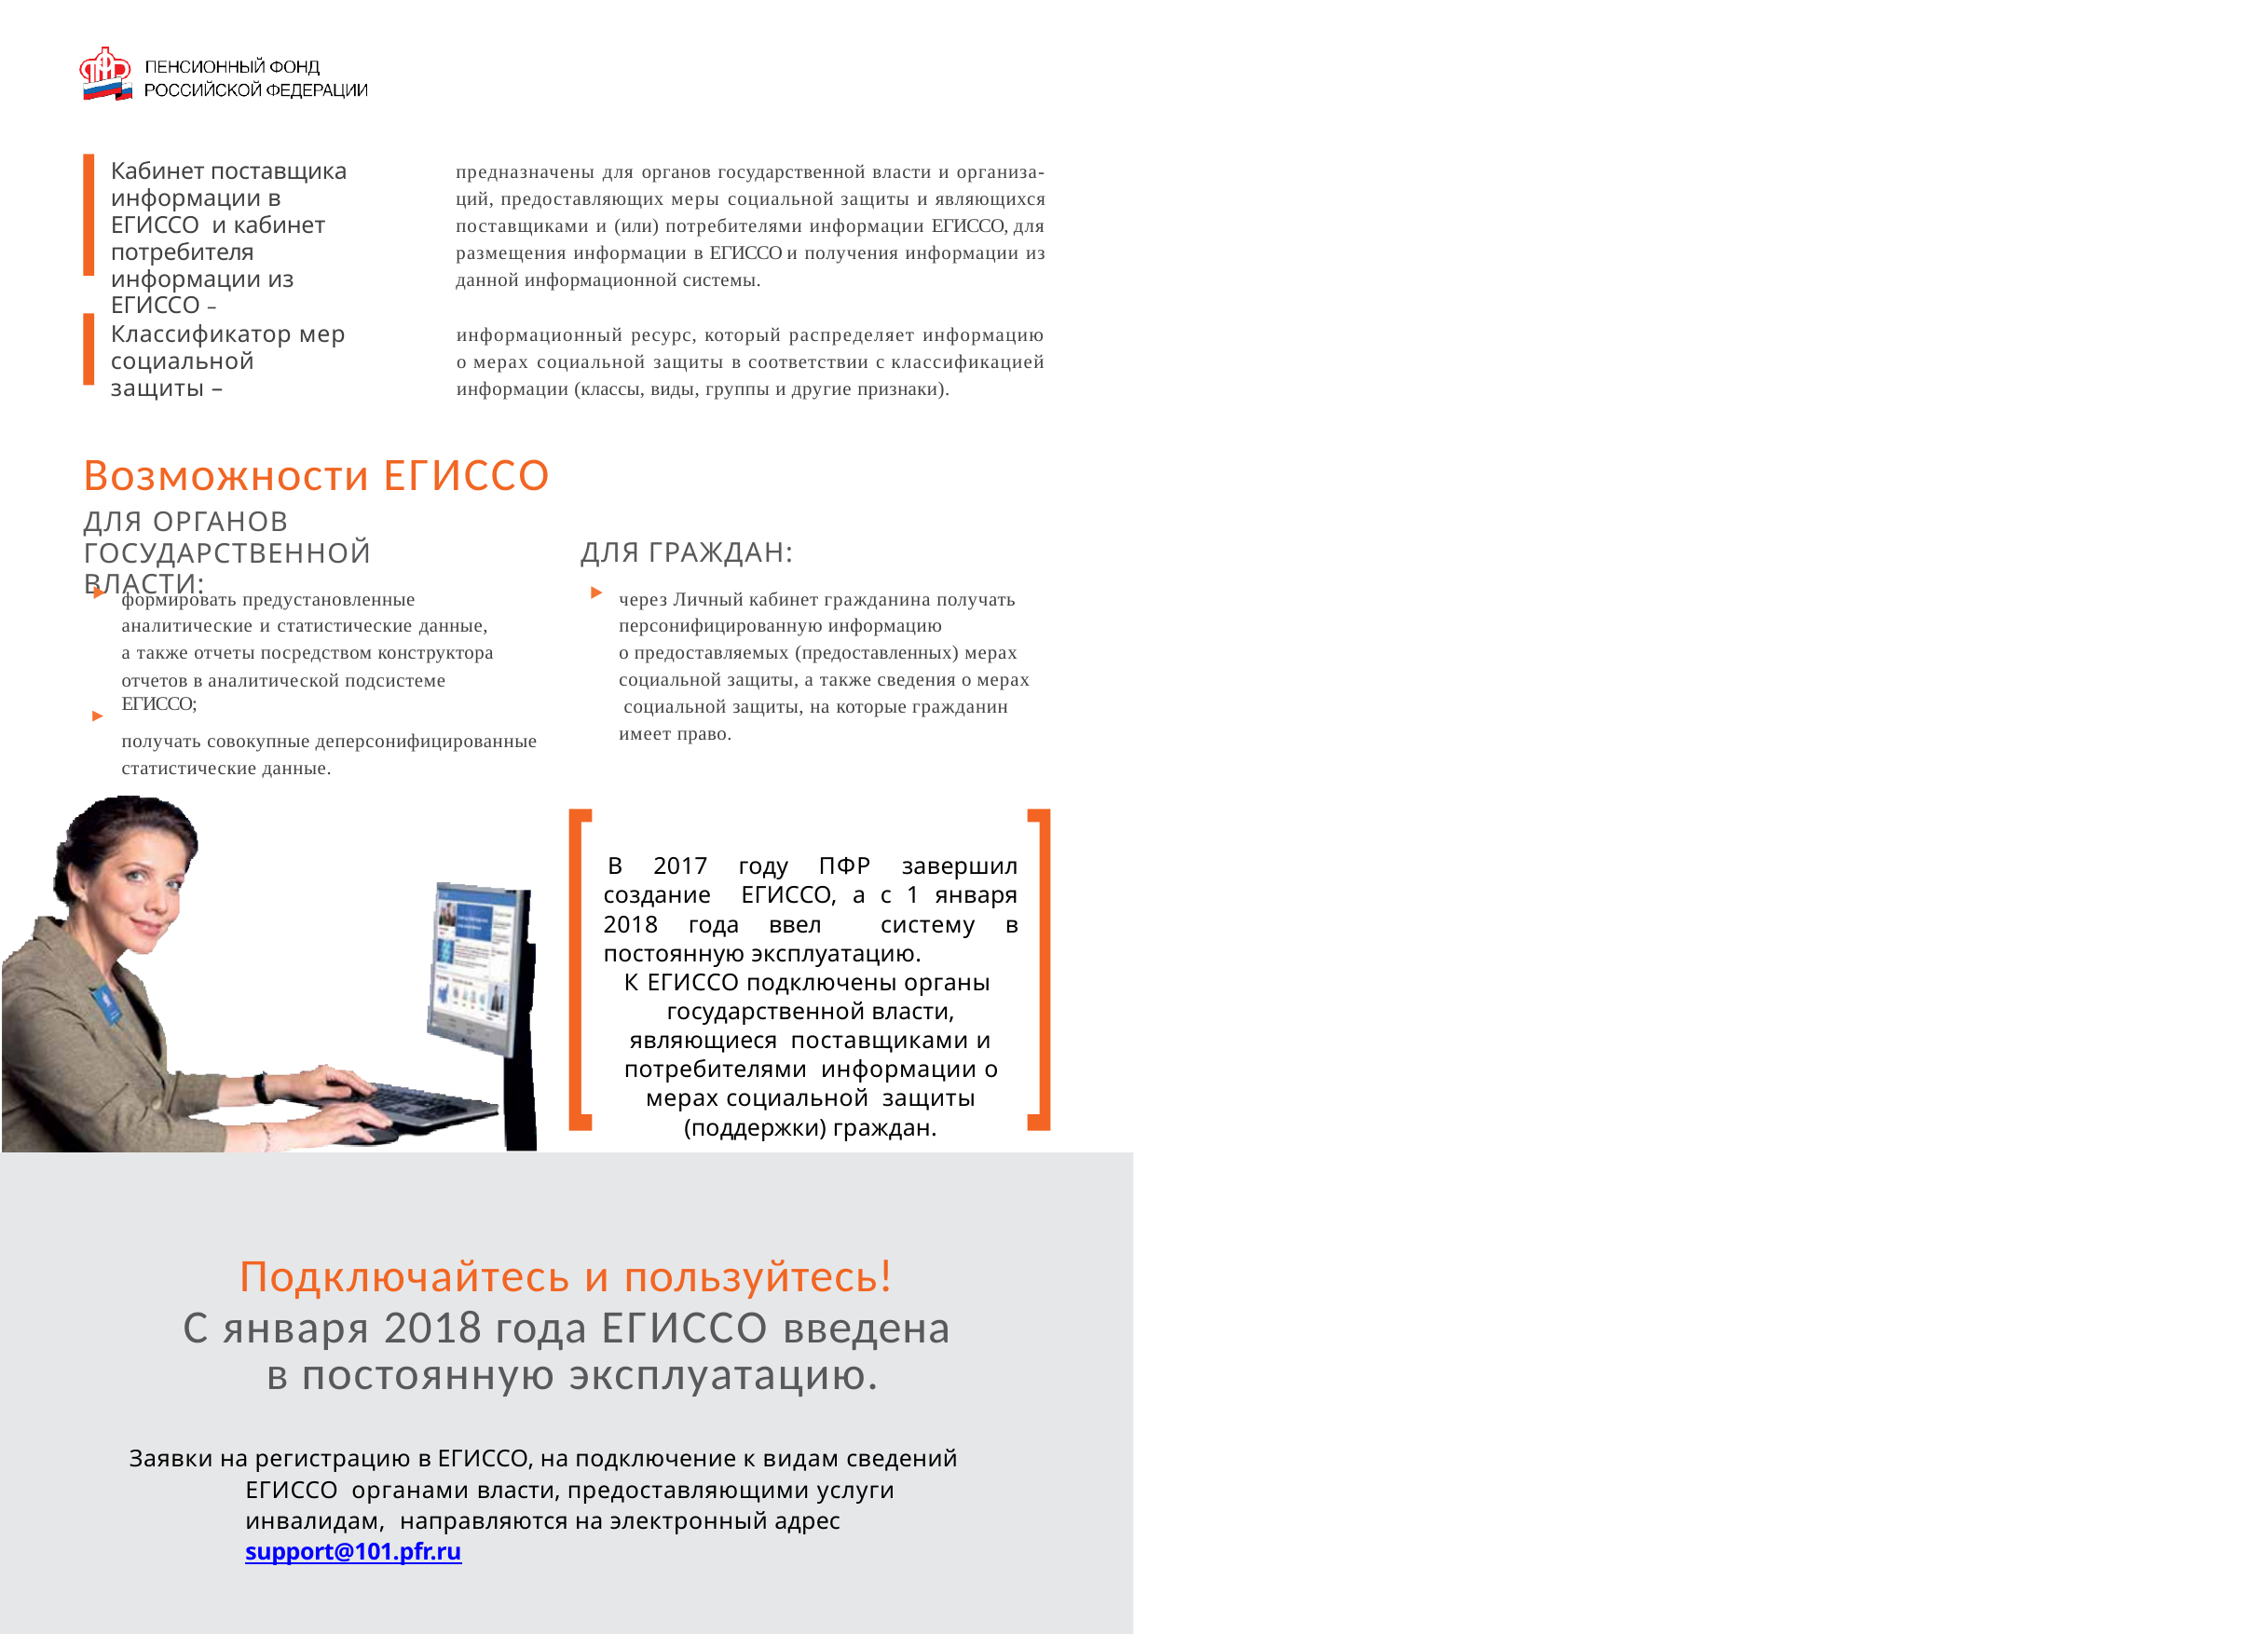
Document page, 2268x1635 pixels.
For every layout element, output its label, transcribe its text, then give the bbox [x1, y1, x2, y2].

text_box формировать предустановленные аналитические и статистические данные, а также отчеты посредством конструктора отчетов в аналитической подсистеме ЕГИССО; получать совокупные деперсонифицированные статистические данные. [87, 580, 545, 779]
text_box [83, 154, 95, 276]
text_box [0, 794, 1134, 1635]
text_box [83, 313, 95, 386]
text_box Кабинет поставщика информации в ЕГИССО и кабинет потребителя информации из ЕГИССО – [108, 153, 386, 319]
picture [145, 57, 367, 99]
text_box Возможности ЕГИССО ДЛЯ ОРГАНОВ ГОСУДАРСТВЕННОЙ ВЛАСТИ: [81, 434, 558, 600]
picture [79, 46, 132, 101]
text_box информационный ресурс, который распределяет информацию о мерах социальной защиты в соответствии с классификацией информации (классы, виды, группы и другие признаки). [455, 316, 1054, 400]
text_box предназначены для органов государственной власти и организа- ций, предоставляющих меры социальной защиты и являющихся поставщиками и (или) потребителями информации ЕГИССО, для размещения информации в ЕГИССО и получения информации из данной информационной системы. [454, 153, 1054, 291]
text_box ДЛЯ ГРАЖДАН: через Личный кабинет гражданина получать персонифицированную информацию о предоставляемых (предоставленных) мерах социальной защиты, а также сведения о мерах социальной защиты, на которые гражданин имеет право. [575, 530, 1041, 744]
text_box Классификатор мер социальной защиты – [108, 316, 356, 402]
